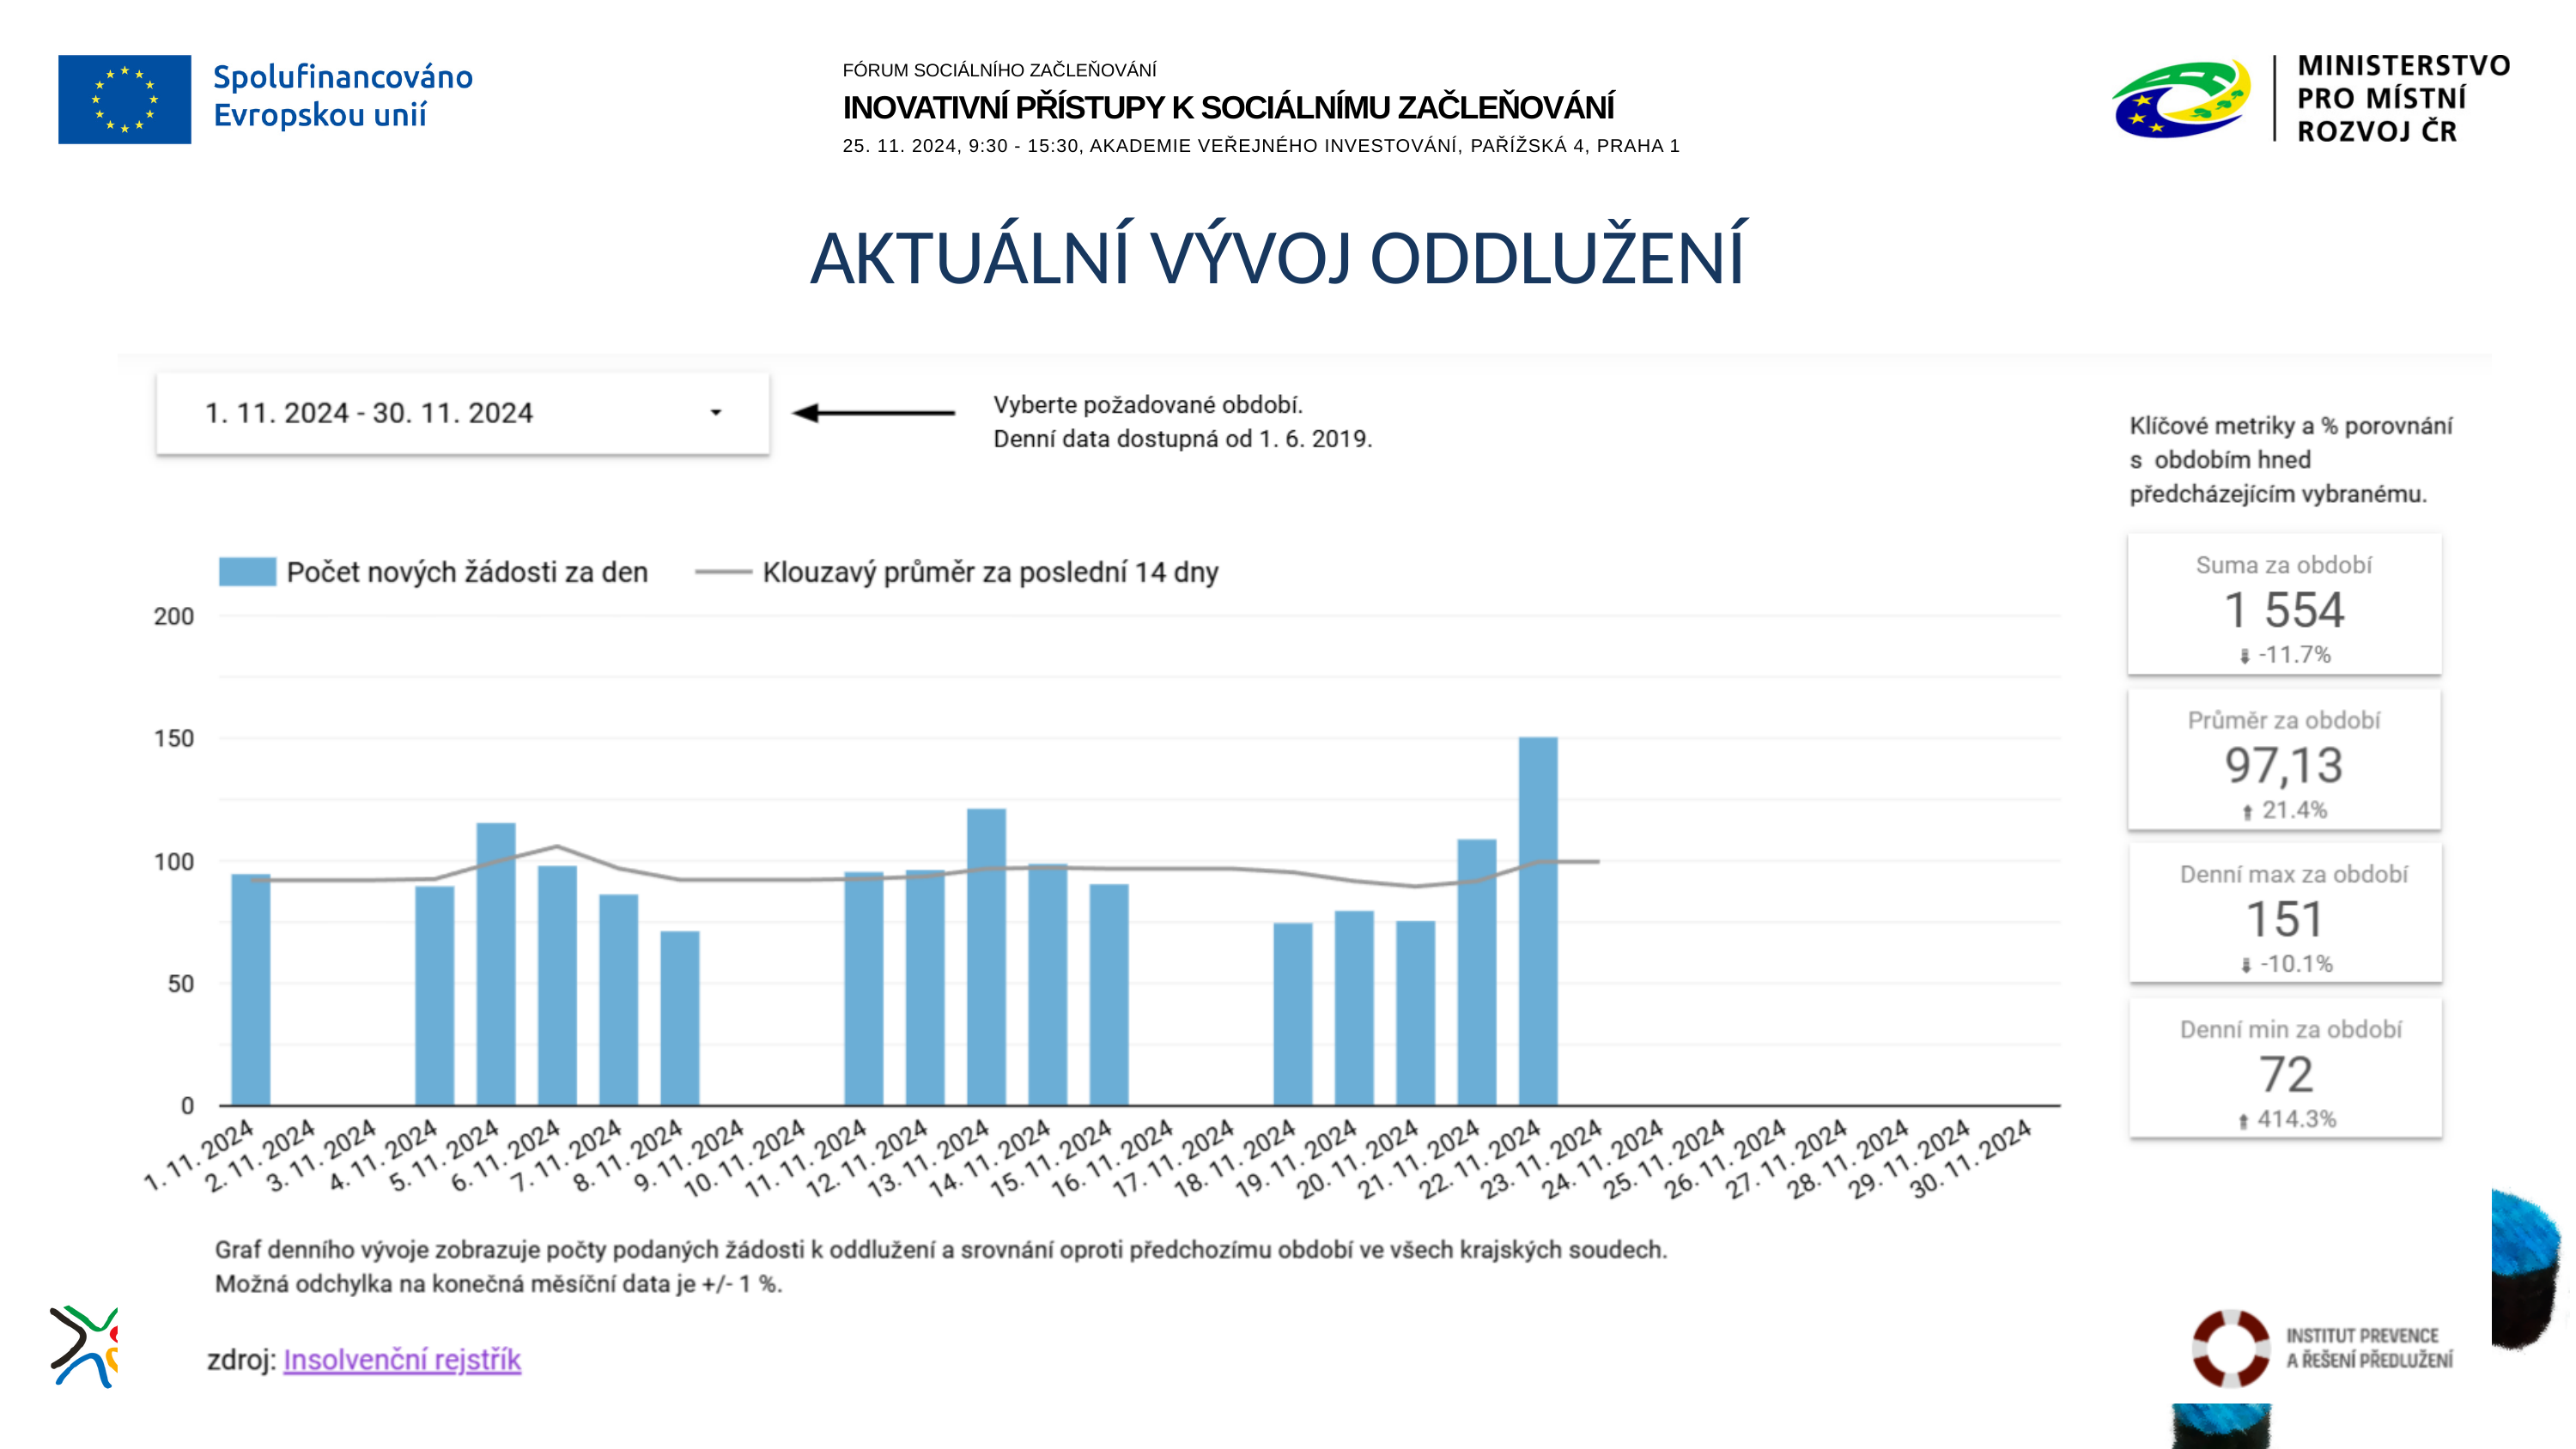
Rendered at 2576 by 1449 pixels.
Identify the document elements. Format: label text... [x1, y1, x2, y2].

picture [2192, 1404, 2203, 1416]
picture [2111, 55, 2510, 142]
title Aktuální vývoj oddlužení [448, 171, 2128, 333]
picture [2247, 1404, 2262, 1411]
picture [1803, 854, 2570, 1449]
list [118, 353, 2493, 1404]
picture [2209, 1425, 2215, 1431]
picture [48, 40, 489, 155]
picture [32, 1287, 471, 1408]
